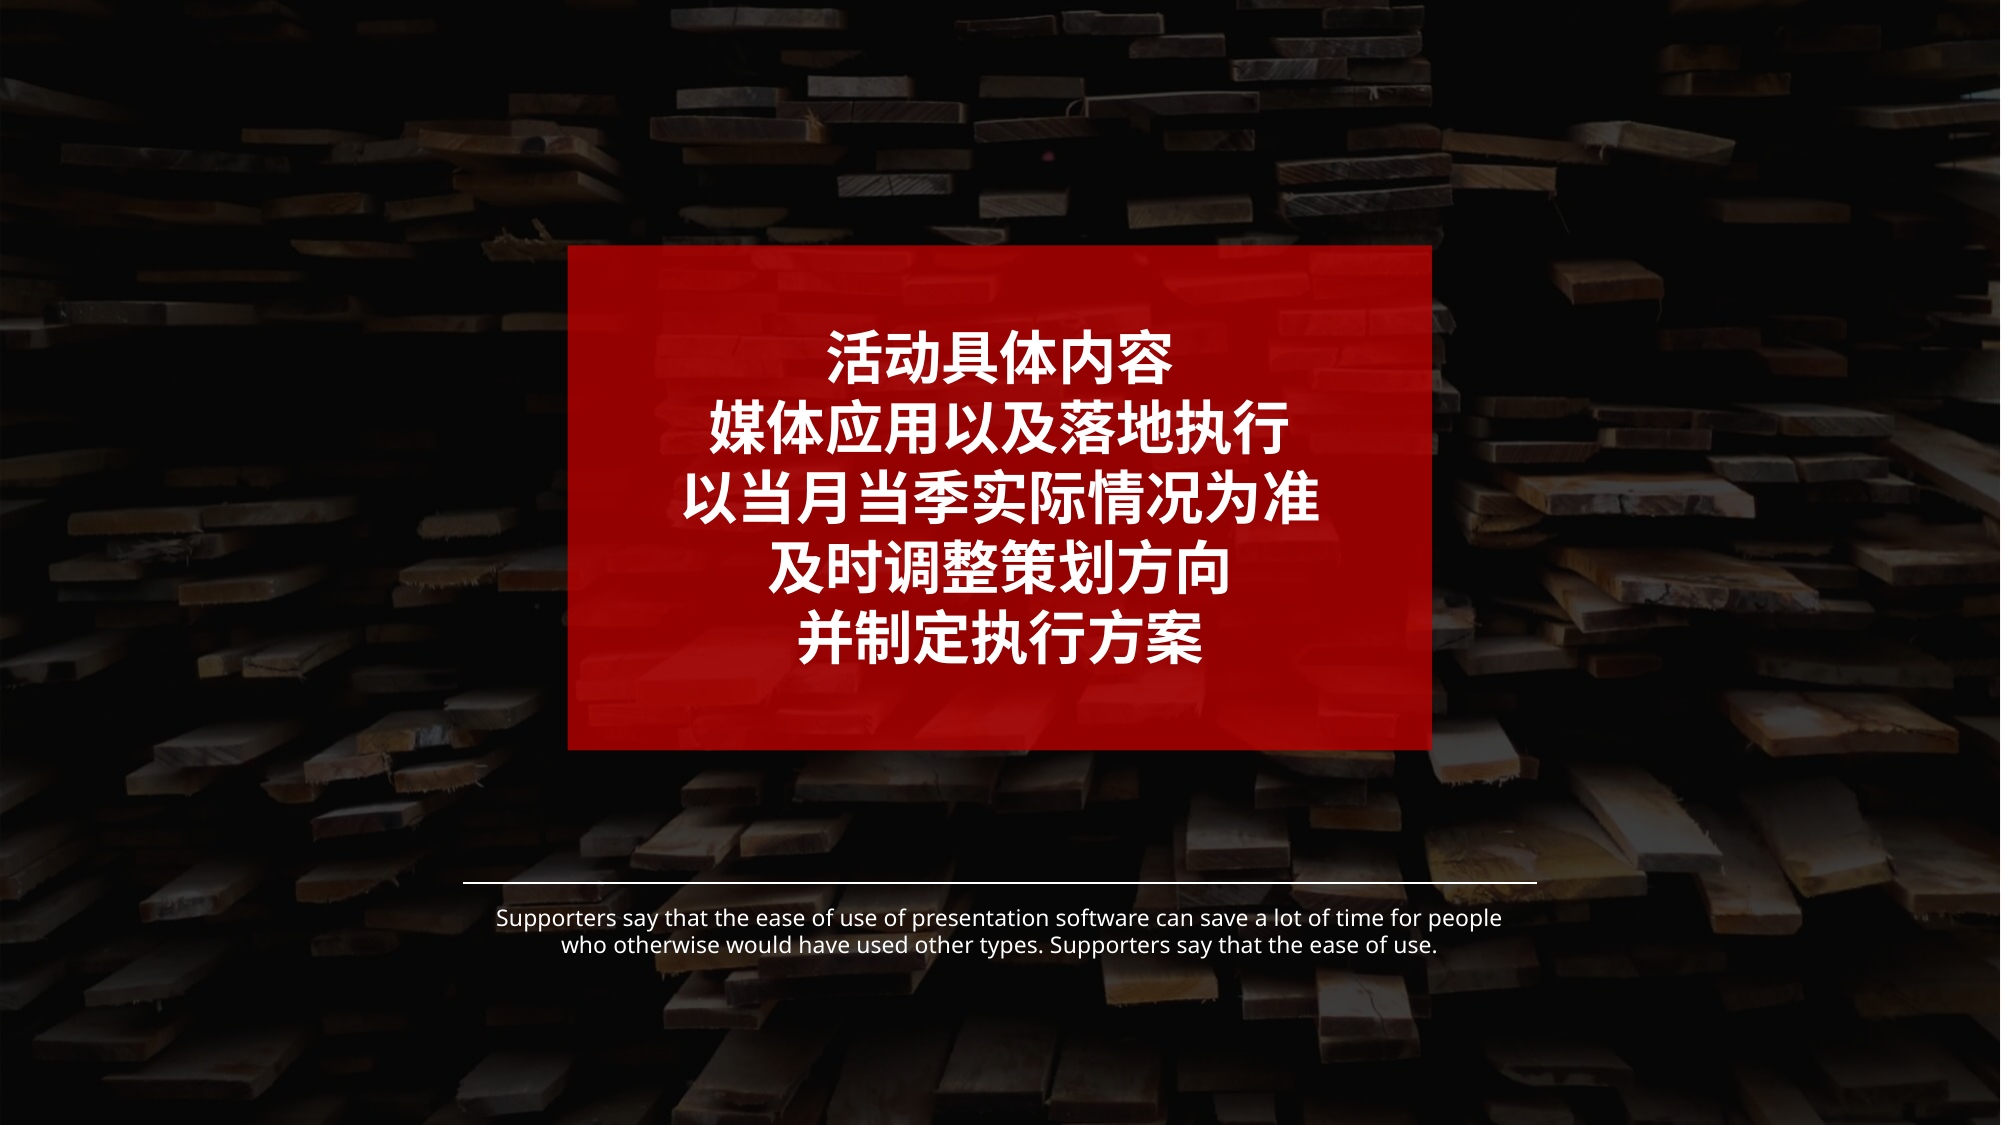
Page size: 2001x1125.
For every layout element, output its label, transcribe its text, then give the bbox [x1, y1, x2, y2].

text_box 活动具体内容 媒体应用以及落地执行 以当月当季实际情况为准 及时调整策划方向 并制定执行方案 [500, 313, 1500, 679]
text_box [0, 0, 2000, 1125]
text_box [567, 679, 1433, 751]
text_box [567, 244, 1433, 313]
text_box Supporters say that the ease of use of presentation software can save a lot of time for people who otherwise would have used other types. Supporters say that the ease of use. [463, 896, 1537, 966]
